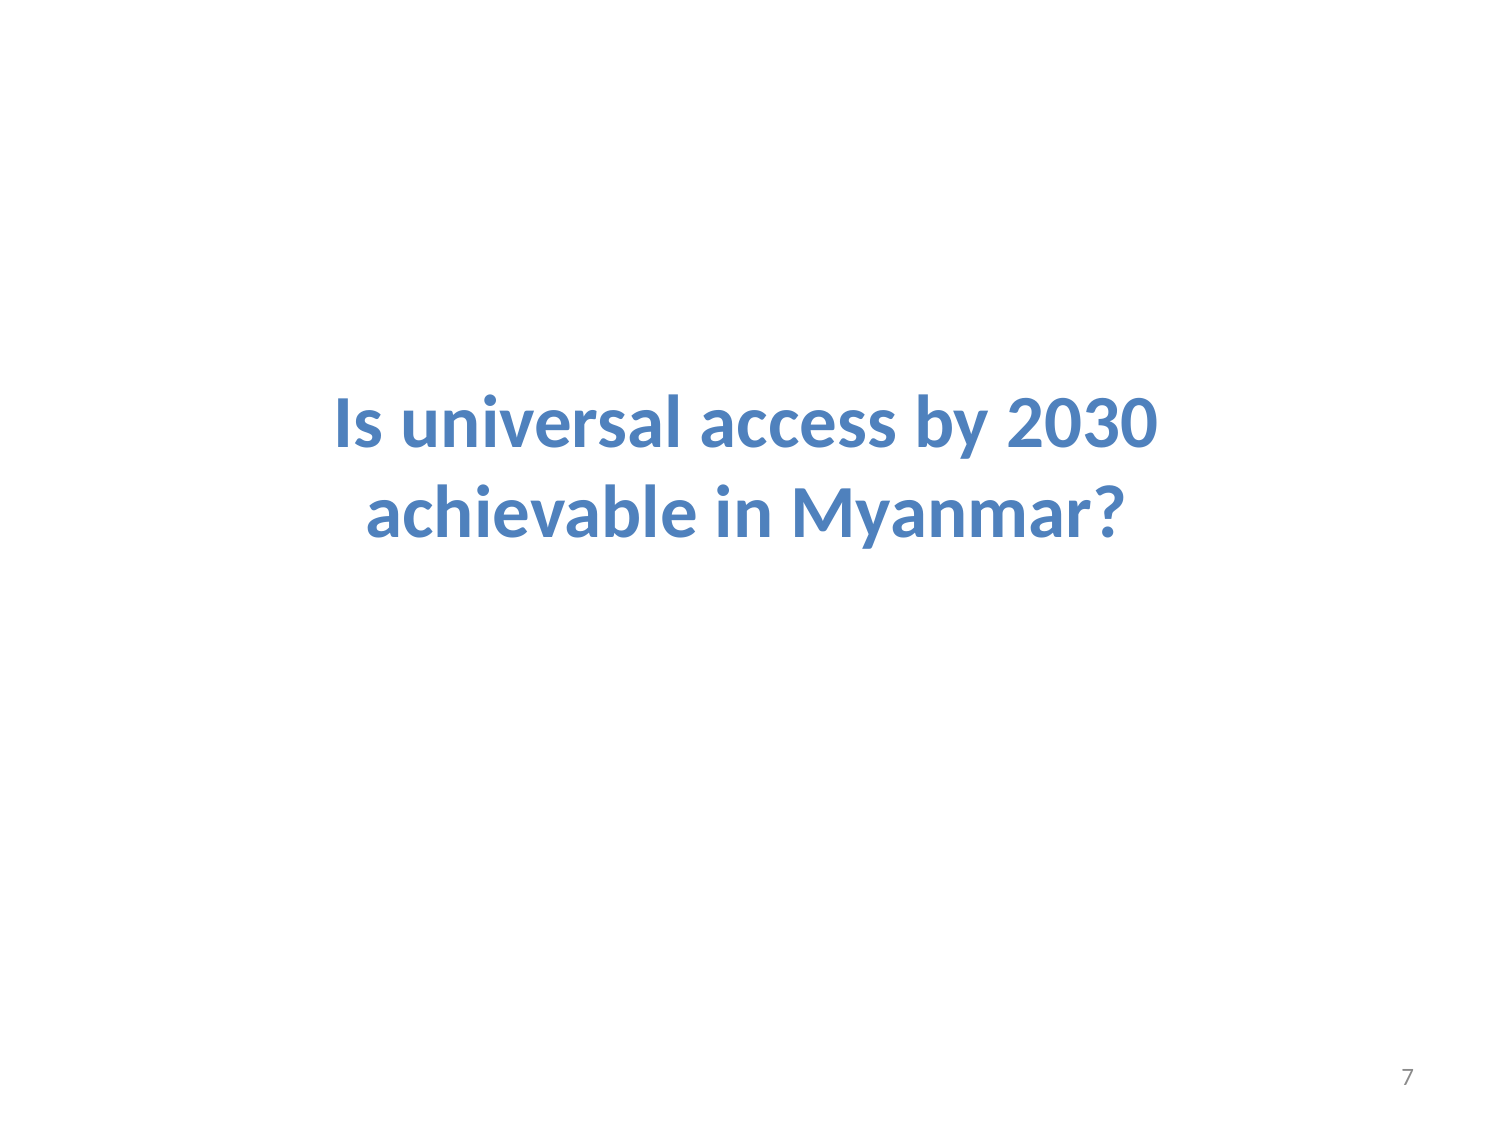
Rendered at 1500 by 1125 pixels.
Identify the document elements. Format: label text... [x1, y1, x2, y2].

text_box Is universal access by 2030 achievable in Myanmar? [205, 372, 1288, 553]
slide_number 7 [1380, 748, 1415, 1125]
